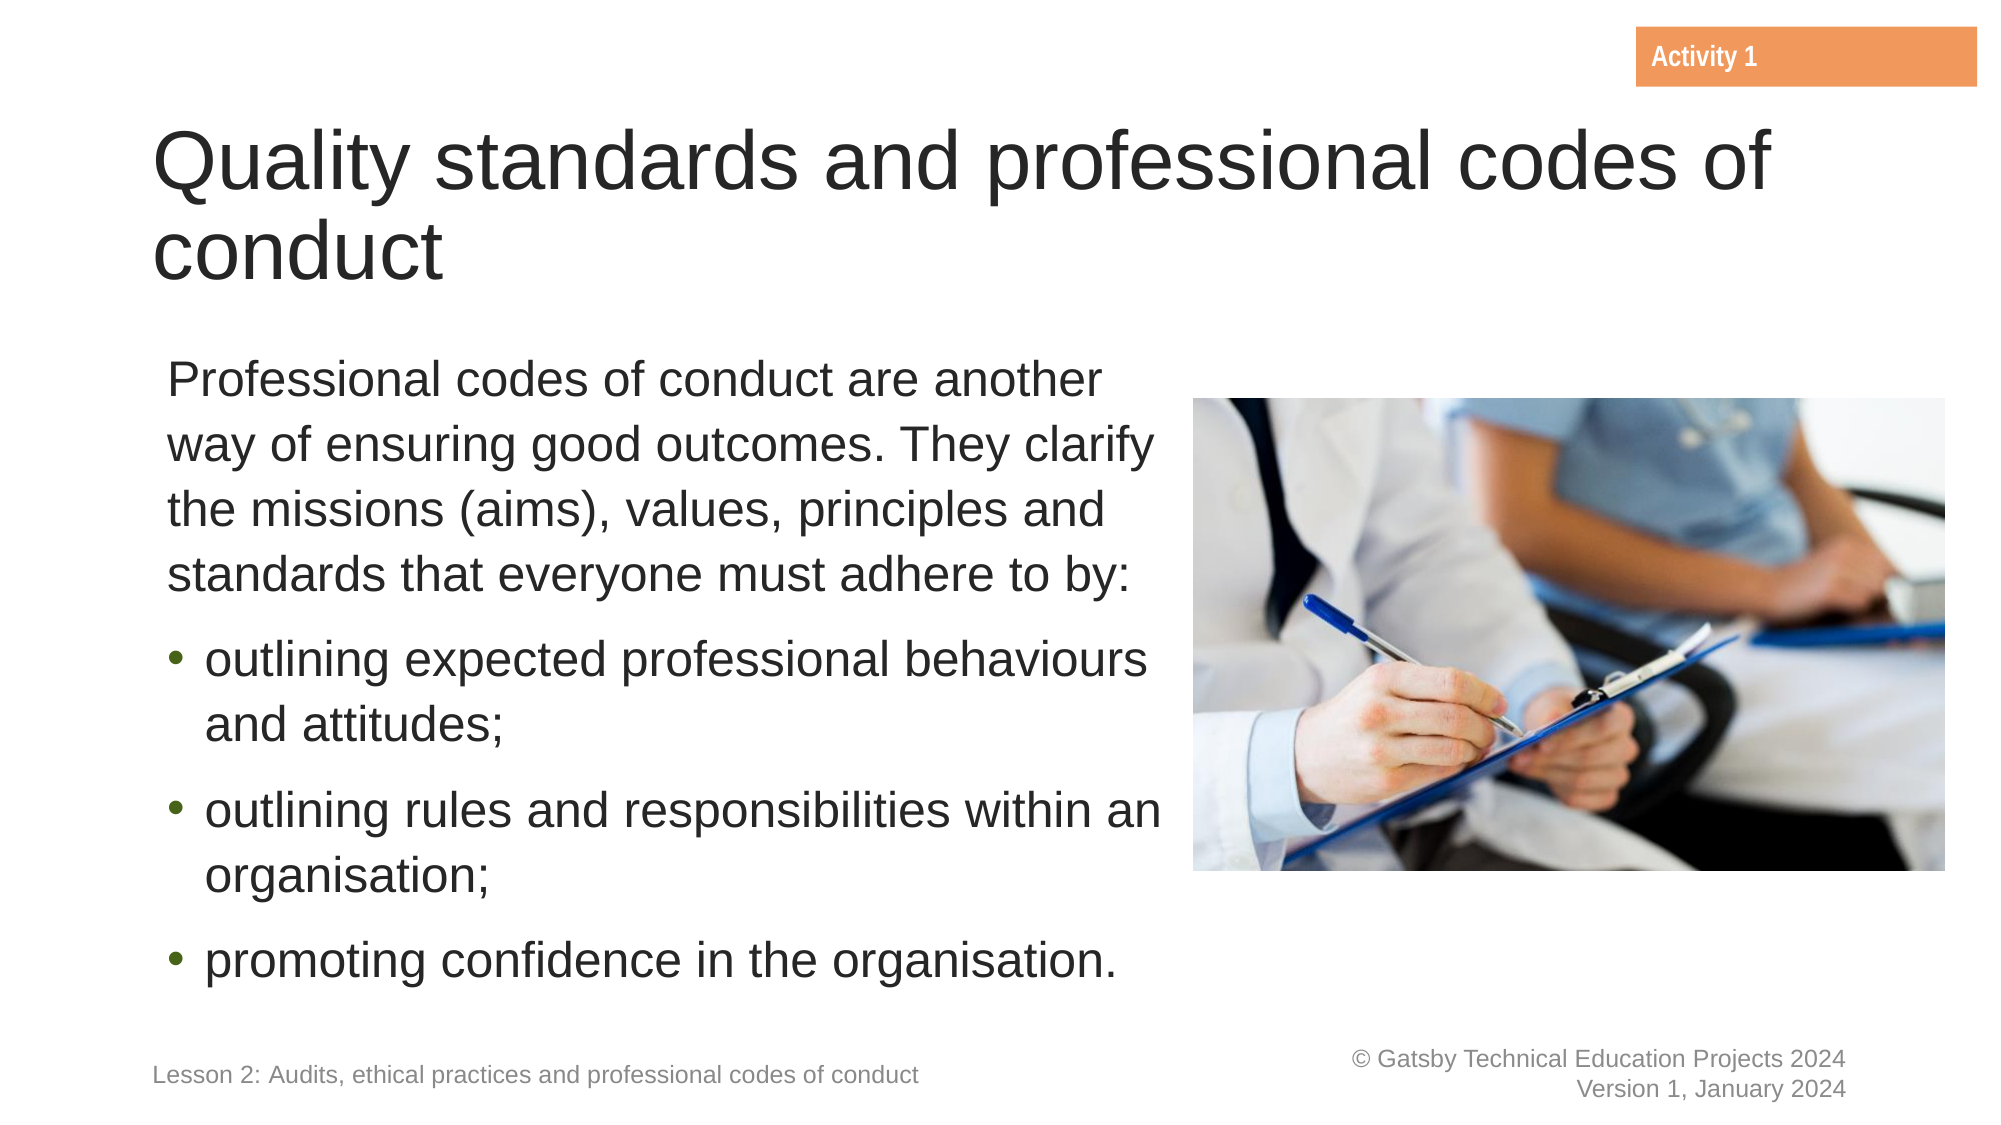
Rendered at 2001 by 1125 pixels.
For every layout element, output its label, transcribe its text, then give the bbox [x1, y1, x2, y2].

picture [1193, 397, 1945, 871]
title Quality standards and professional codes of conduct [137, 98, 1863, 317]
list Professional codes of conduct are another way of ensuring good outcomes. They clarify the missions (aims), values, principles and standards that everyone must adhere to by: outlining expected professional behaviours and attitudes; outlining rules and responsibilities within an organisation; promoting confidence in the organisation. [137, 312, 1194, 1027]
list Activity 1 [1636, 26, 1978, 87]
list Lesson 2: Audits, ethical practices and professional codes of conduct [137, 1042, 942, 1103]
